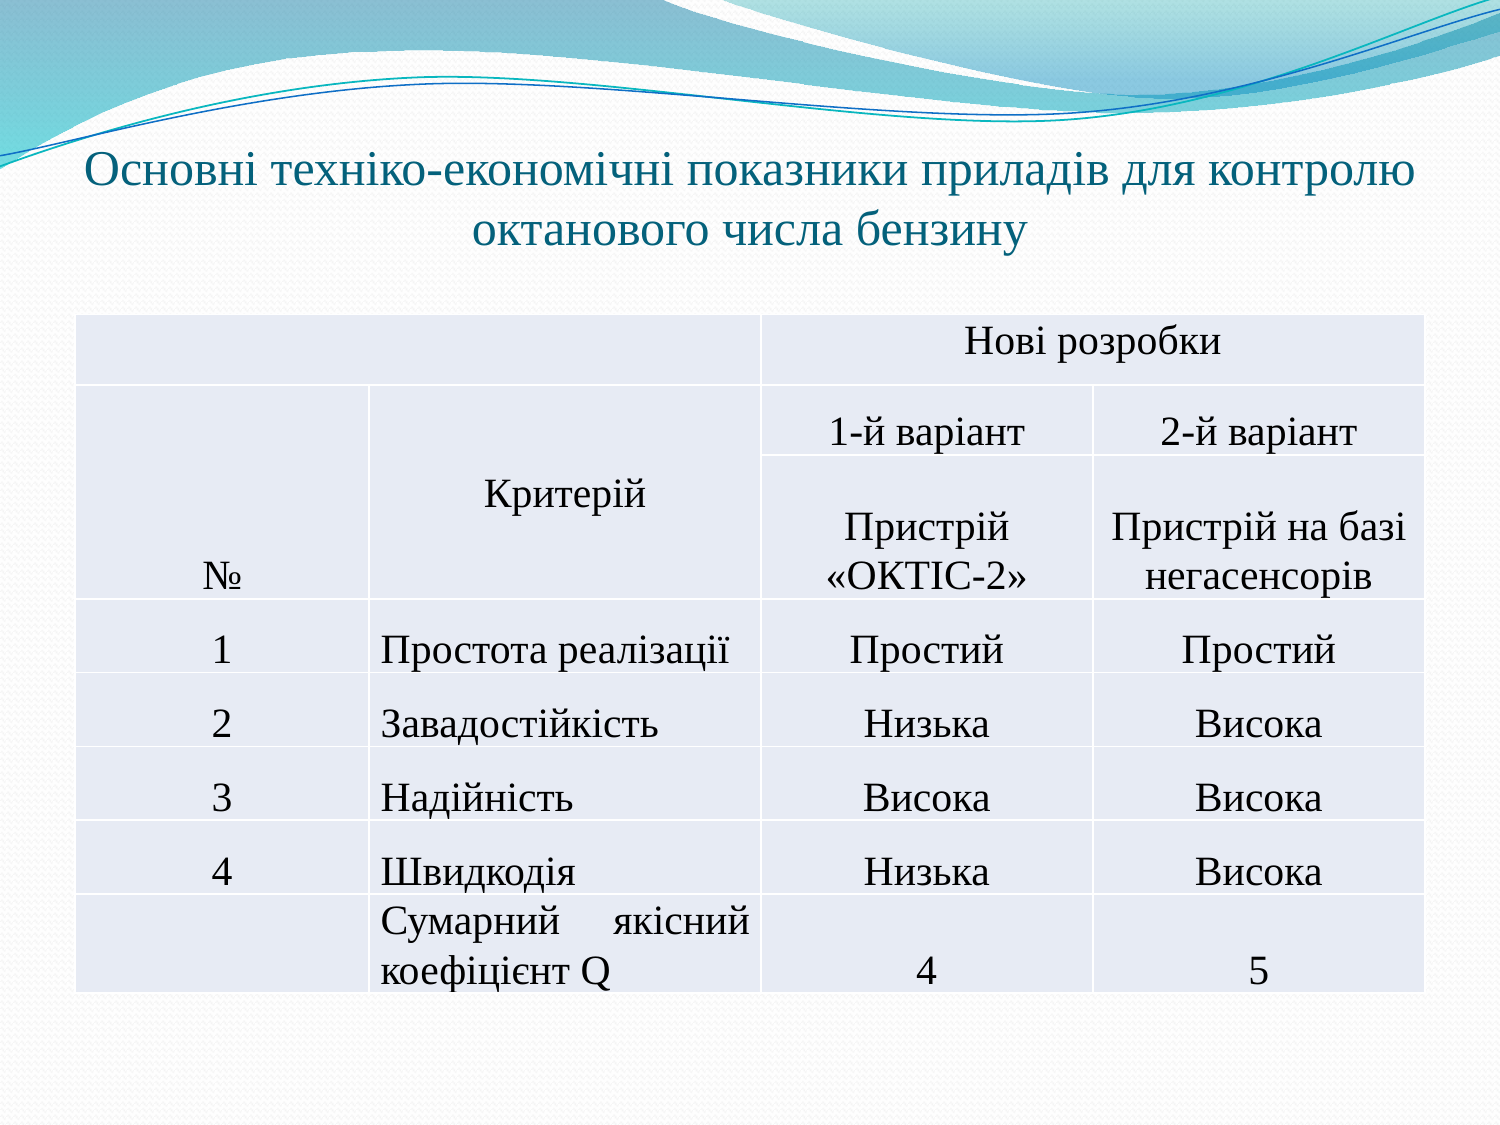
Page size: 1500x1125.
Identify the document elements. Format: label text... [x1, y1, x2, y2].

table_cell 3 [76, 747, 368, 819]
table_cell 1-й варіант [762, 386, 1092, 454]
table_cell Висока [762, 747, 1092, 819]
table_cell 2-й варіант [1094, 386, 1424, 454]
table_cell Пристрій на базі негасенсорів [1094, 456, 1424, 598]
table_cell Критерій [370, 386, 760, 598]
table_cell № [76, 386, 368, 598]
table_cell 4 [762, 895, 1092, 992]
table_header Нові розробки [762, 315, 1424, 384]
table_cell 5 [1094, 895, 1424, 992]
table_cell Низька [762, 821, 1092, 893]
table_cell 1 [76, 600, 368, 672]
table_cell Пристрій «ОКТІС-2» [762, 456, 1092, 598]
table_cell Простота реалізації [370, 600, 760, 672]
table_cell Низька [762, 673, 1092, 746]
table_cell 2 [76, 673, 368, 746]
title Основні техніко-економічні показники приладів для контролю октанового числа бензину [75, 115, 1425, 256]
table_cell Сумарний якісний коефіцієнт Q [370, 895, 760, 992]
table_cell Надійність [370, 747, 760, 819]
table_cell Завадостійкість [370, 673, 760, 746]
table_header [76, 315, 760, 384]
table_cell Висока [1094, 821, 1424, 893]
table_cell [76, 895, 368, 992]
table_cell Простий [1094, 600, 1424, 672]
table_cell 4 [76, 821, 368, 893]
table_cell Швидкодія [370, 821, 760, 893]
table_cell Висока [1094, 673, 1424, 746]
table_cell Висока [1094, 747, 1424, 819]
table_cell Простий [762, 600, 1092, 672]
